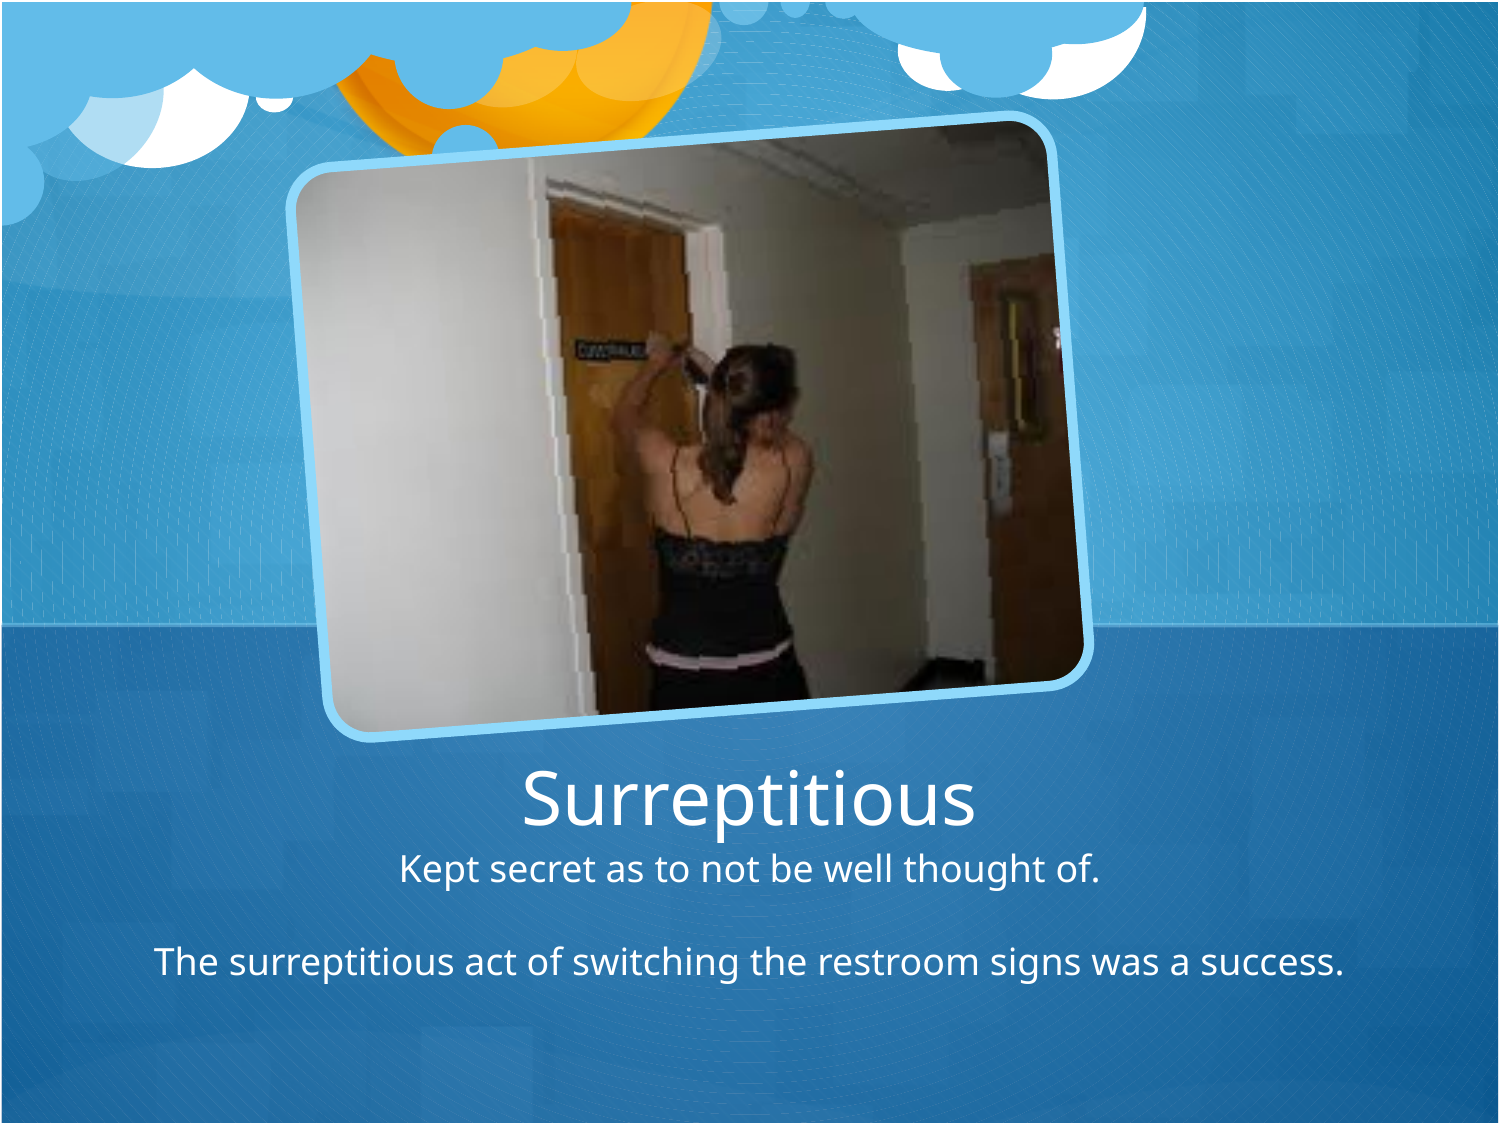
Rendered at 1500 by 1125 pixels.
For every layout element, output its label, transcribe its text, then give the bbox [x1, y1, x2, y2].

picture [2, 2, 1498, 1123]
title Surreptitious [116, 729, 1383, 848]
list Kept secret as to not be well thought of. The surreptitious act of switching the restroom signs was a success. [116, 848, 1383, 1048]
